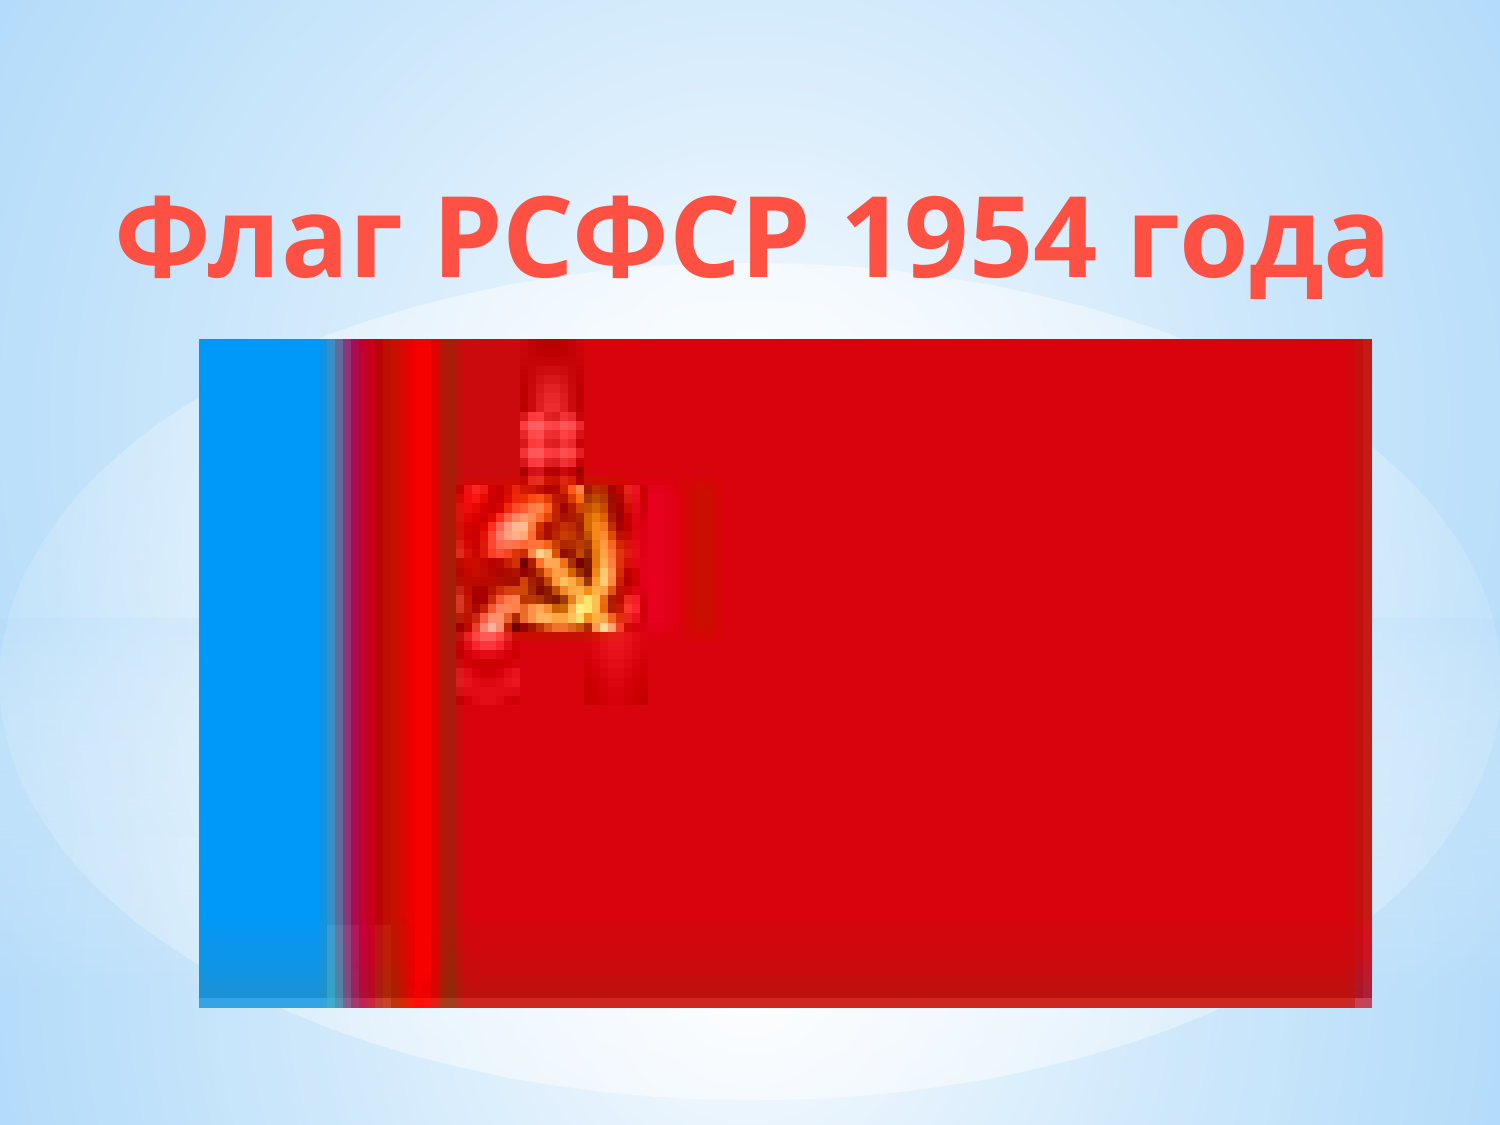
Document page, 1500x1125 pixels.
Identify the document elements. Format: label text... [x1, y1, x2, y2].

text_box Флаг РСФСР 1954 года [99, 157, 1408, 308]
picture [198, 339, 1372, 1009]
